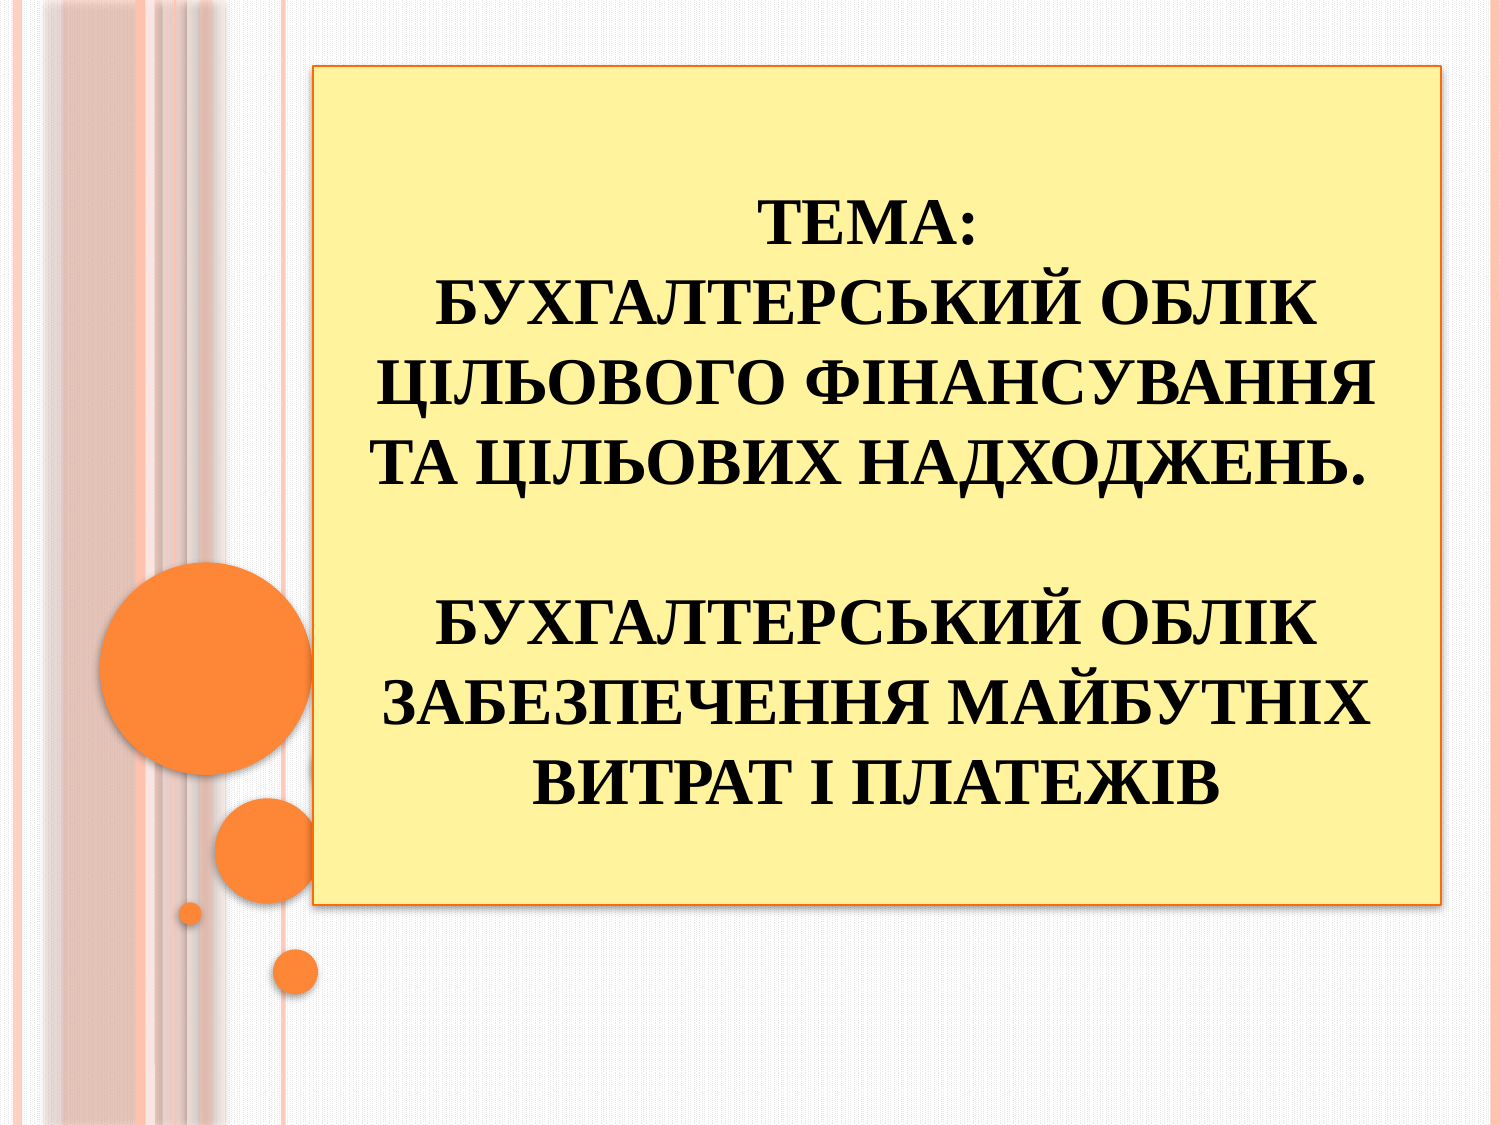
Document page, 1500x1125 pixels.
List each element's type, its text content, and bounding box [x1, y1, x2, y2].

title ТЕМА: Бухгалтерський облік цільового фінансування та цільових надходжень. Бухгалтерський облік забезпечення майбутніх витрат і платежів [312, 65, 1442, 906]
